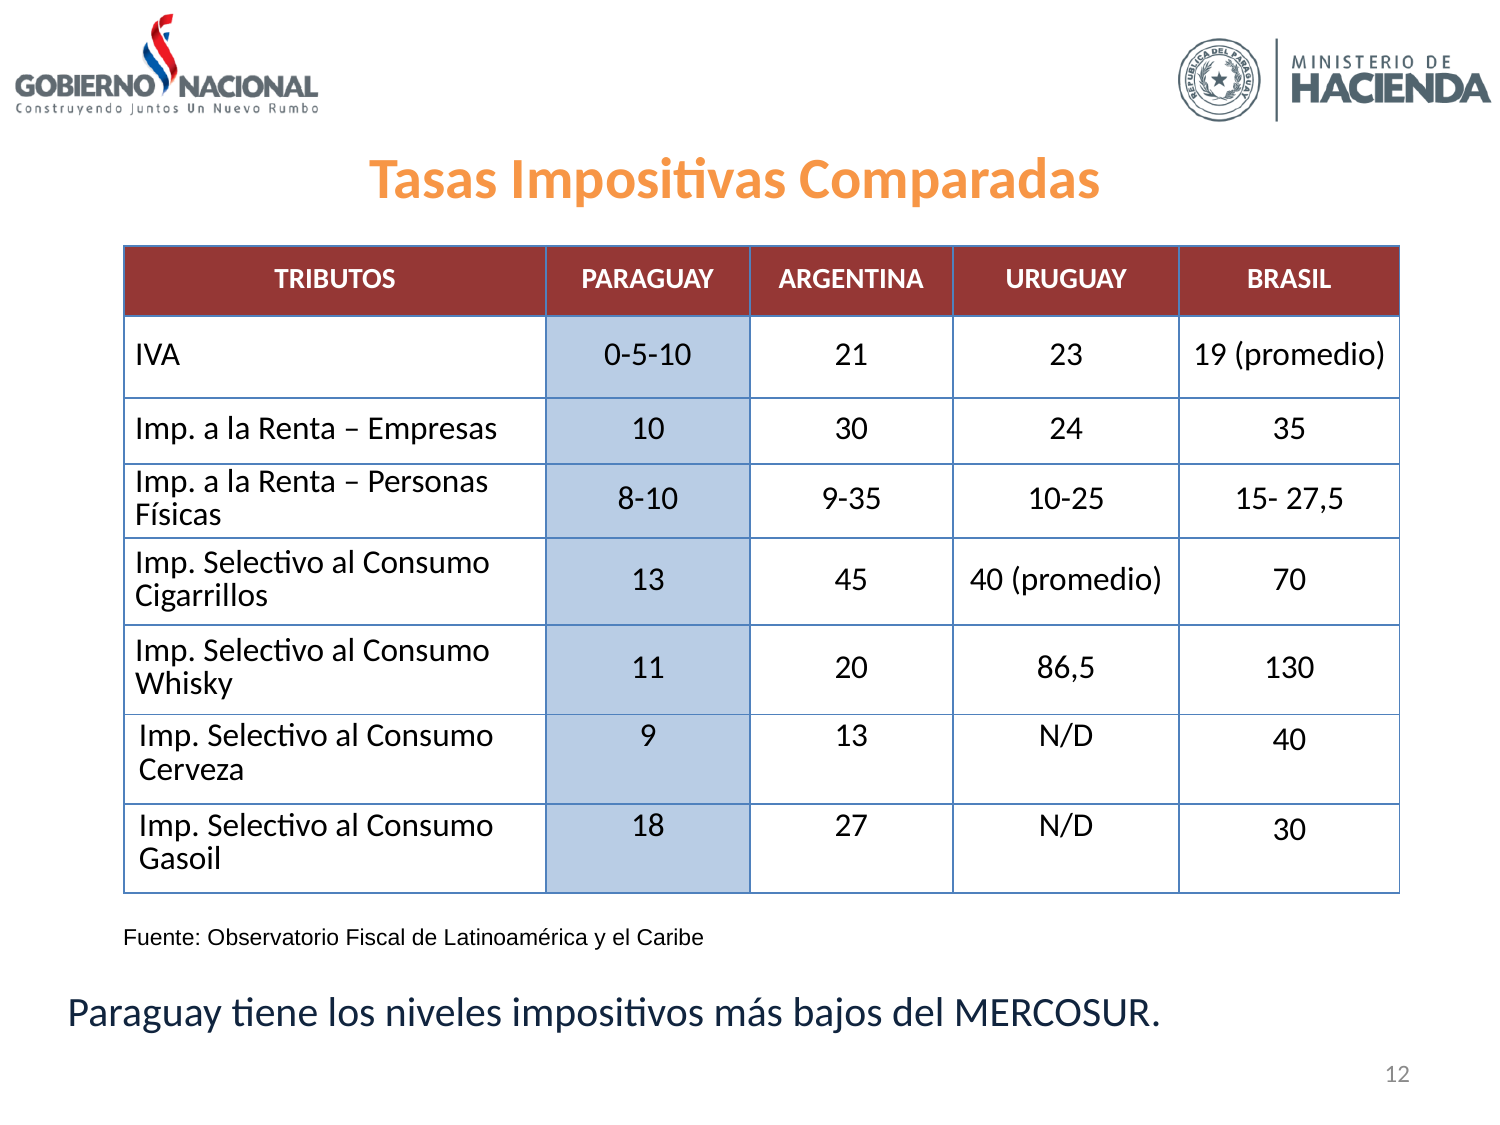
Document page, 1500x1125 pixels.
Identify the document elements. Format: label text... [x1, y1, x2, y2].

table_cell 9 [547, 715, 749, 803]
table_cell 86,5 [954, 626, 1178, 714]
list [0, 262, 1419, 1006]
table_cell 40 [1180, 715, 1399, 803]
table_cell 24 [954, 399, 1178, 463]
table_header URUGUAY [954, 247, 1178, 315]
table_cell 23 [954, 317, 1178, 397]
table_cell 27 [751, 805, 952, 892]
table_cell Imp. Selectivo al Consumo Whisky [125, 626, 545, 714]
table_header PARAGUAY [547, 247, 749, 315]
text_box Paraguay tiene los niveles impositivos más bajos del MERCOSUR. [53, 981, 1376, 1043]
table_cell 18 [547, 805, 749, 892]
table_header TRIBUTOS [125, 247, 545, 315]
table_cell 13 [547, 539, 749, 624]
slide_number 12 [1074, 1042, 1425, 1103]
table_cell Imp. a la Renta – Empresas [125, 399, 545, 463]
table_cell Imp. a la Renta – Personas Físicas [125, 465, 545, 537]
table_cell 130 [1180, 626, 1399, 714]
table_cell Imp. Selectivo al Consumo Gasoil [125, 805, 545, 892]
table_cell 0-5-10 [547, 317, 749, 397]
table_cell 11 [547, 626, 749, 714]
title Tasas Impositivas Comparadas [0, 116, 1471, 233]
table_cell 70 [1180, 539, 1399, 624]
table_cell 15- 27,5 [1180, 465, 1399, 537]
table_cell 21 [751, 317, 952, 397]
table_header BRASIL [1180, 247, 1399, 315]
table_cell 35 [1180, 399, 1399, 463]
table_cell 10 [547, 399, 749, 463]
text_box Fuente: Observatorio Fiscal de Latinoamérica y el Caribe [108, 915, 1035, 958]
table_cell 10-25 [954, 465, 1178, 537]
table_cell 9-35 [751, 465, 952, 537]
table_cell Imp. Selectivo al Consumo Cigarrillos [125, 539, 545, 624]
picture [1173, 33, 1495, 125]
table_cell IVA [125, 317, 545, 397]
table_cell 20 [751, 626, 952, 714]
table_header ARGENTINA [751, 247, 952, 315]
table_cell Imp. Selectivo al Consumo Cerveza [125, 715, 545, 803]
table_cell 8-10 [547, 465, 749, 537]
table_cell 19 (promedio) [1180, 317, 1399, 397]
table_cell 30 [1180, 805, 1399, 892]
picture [5, 7, 328, 116]
table_cell 30 [751, 399, 952, 463]
table_cell 40 (promedio) [954, 539, 1178, 624]
table_cell 13 [751, 715, 952, 803]
table_cell 45 [751, 539, 952, 624]
table_cell N/D [954, 805, 1178, 892]
table_cell N/D [954, 715, 1178, 803]
